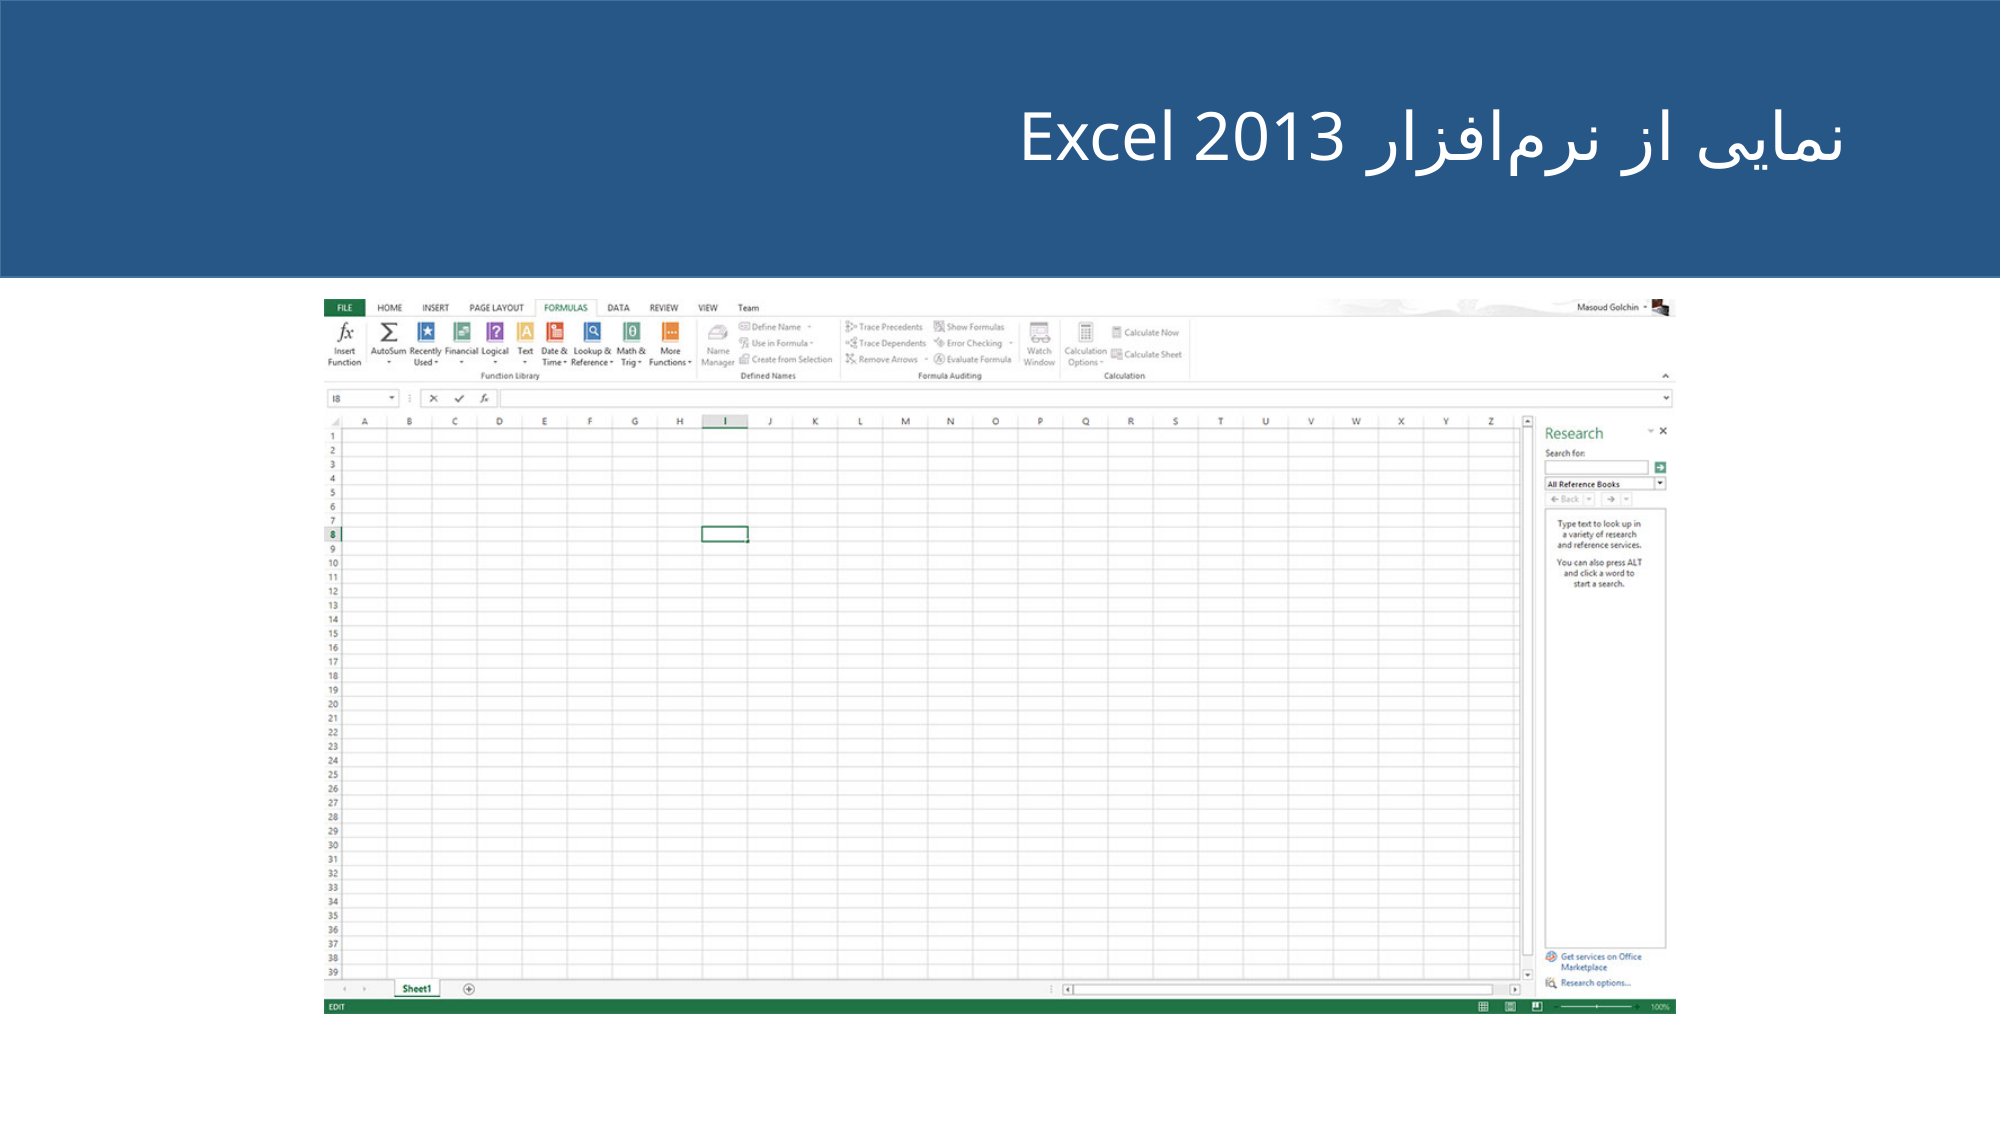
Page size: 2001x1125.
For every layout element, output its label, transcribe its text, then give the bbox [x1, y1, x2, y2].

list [324, 299, 1676, 1014]
text_box [0, 0, 2000, 278]
title نمایی از نرم‌افزار Excel 2013 [137, 29, 1863, 248]
